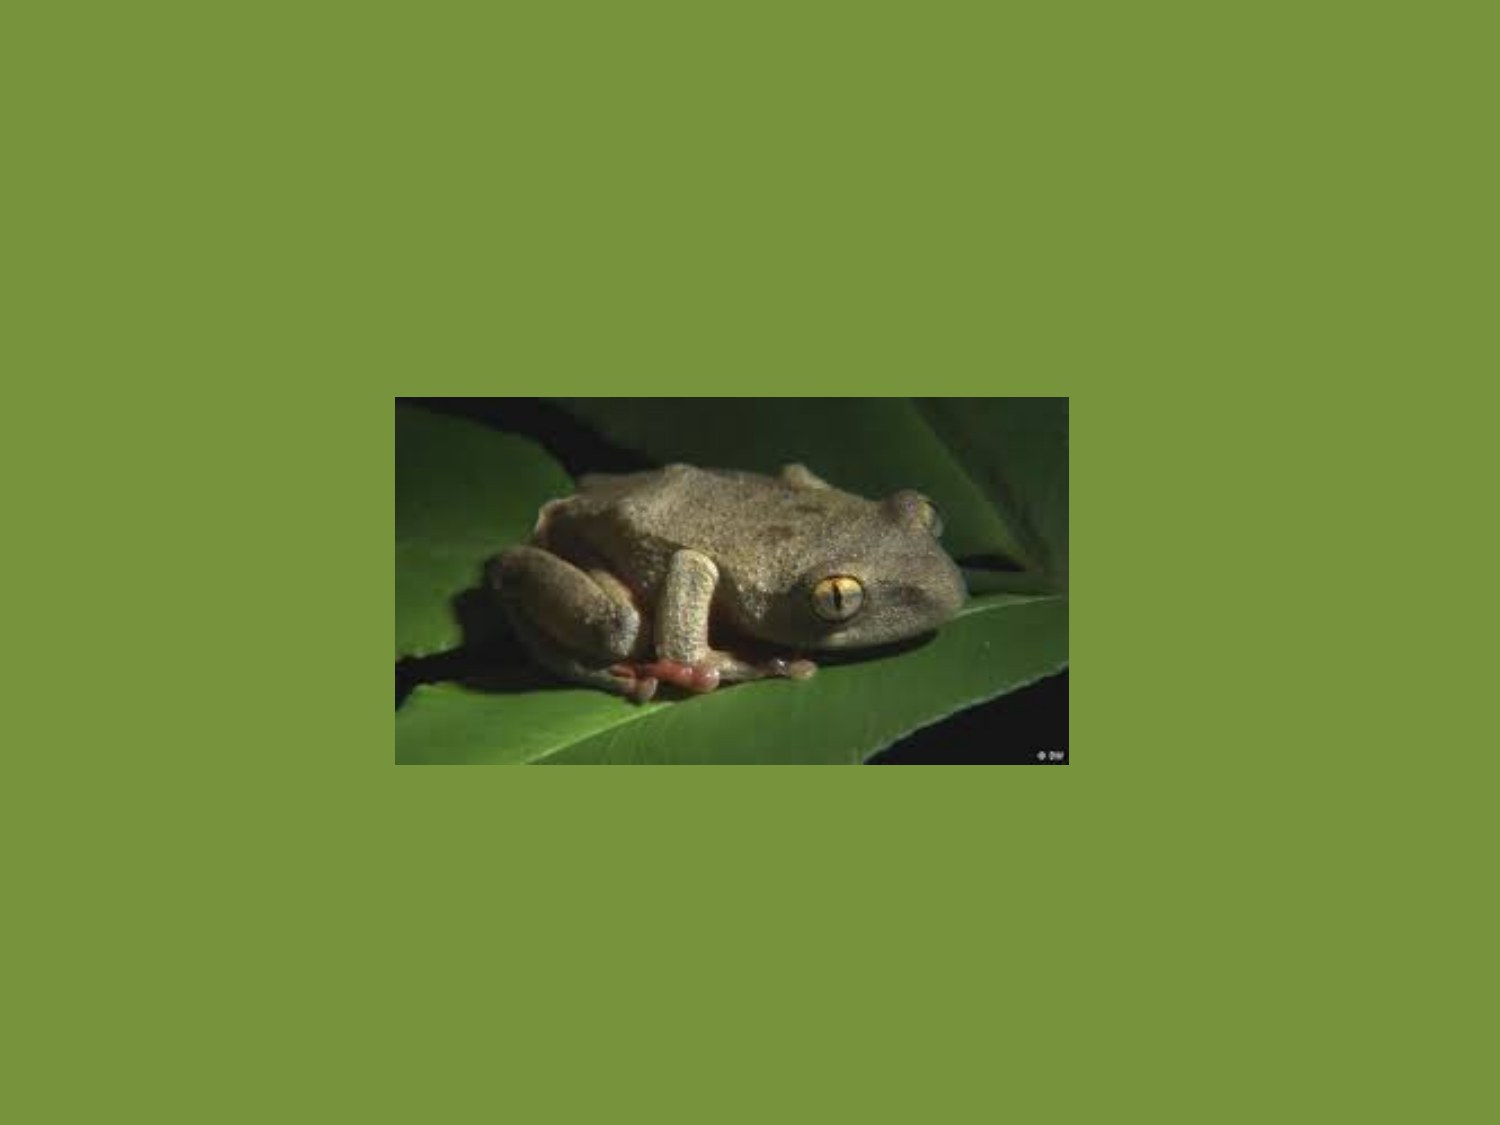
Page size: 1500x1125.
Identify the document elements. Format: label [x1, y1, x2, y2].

list [395, 396, 1070, 766]
